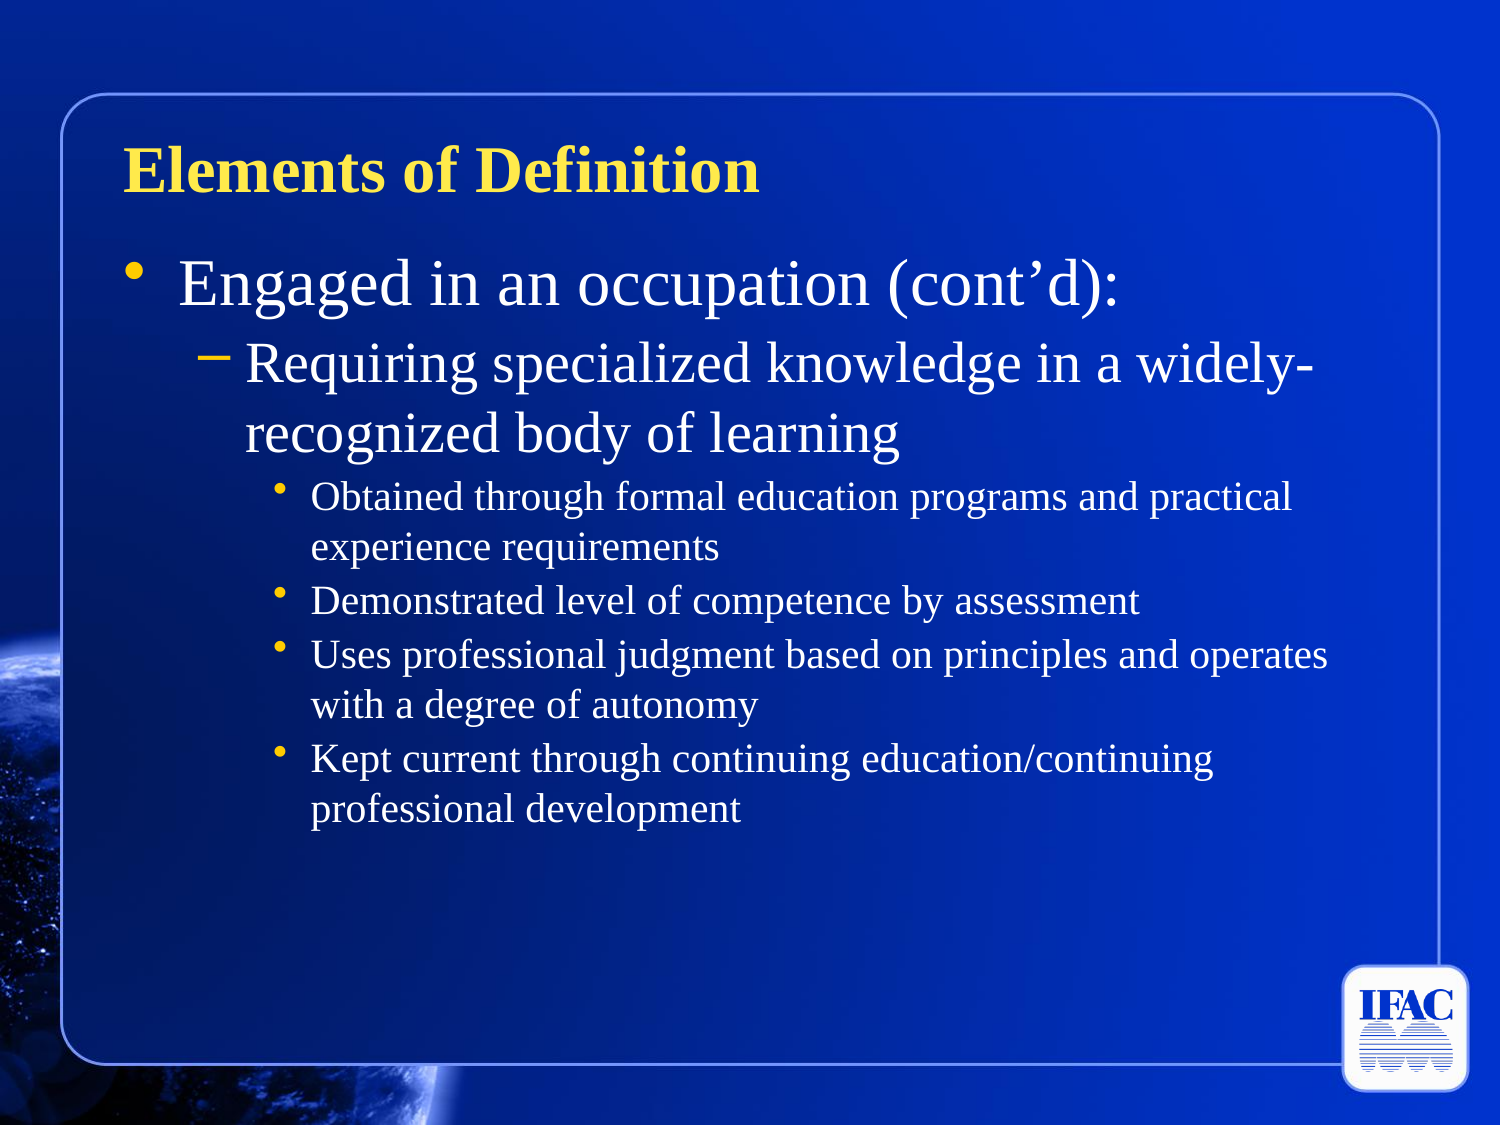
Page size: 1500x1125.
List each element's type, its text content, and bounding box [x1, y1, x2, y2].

list Engaged in an occupation (cont’d): Requiring specialized knowledge in a widely-recognized body of learning Obtained through formal education programs and practical experience requirements Demonstrated level of competence by assessment Uses professional judgment based on principles and operates with a degree of autonomy Kept current through continuing education/continuing professional development [107, 230, 1411, 1048]
picture [0, 0, 1500, 1125]
list Elements of Definition [107, 118, 1411, 215]
